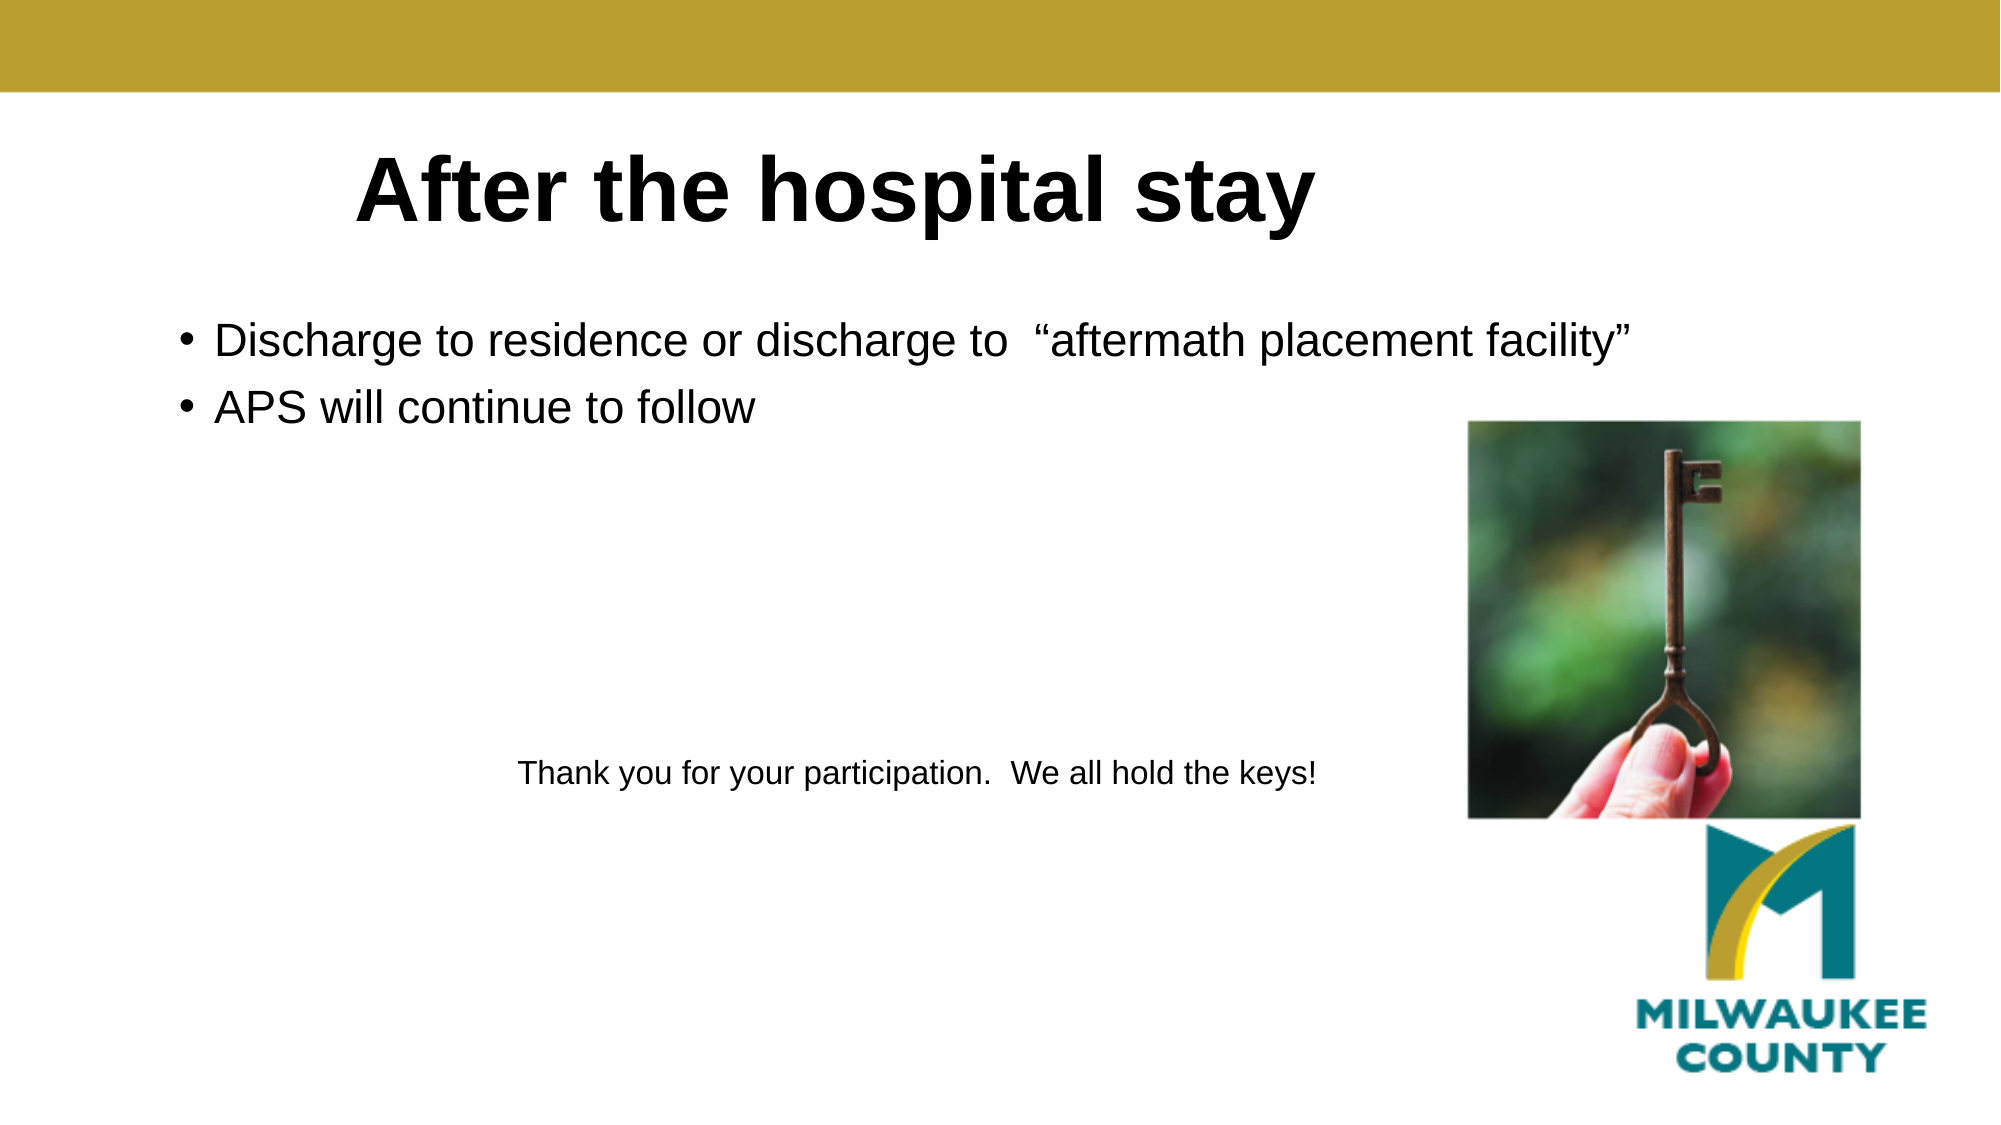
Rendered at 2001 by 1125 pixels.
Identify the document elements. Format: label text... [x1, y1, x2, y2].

picture [0, 0, 2000, 1125]
title After the hospital stay [346, 126, 1647, 257]
list Discharge to residence or discharge to “aftermath placement facility” APS will continue to follow Thank you for your participation. We all hold the keys! [170, 308, 1665, 822]
